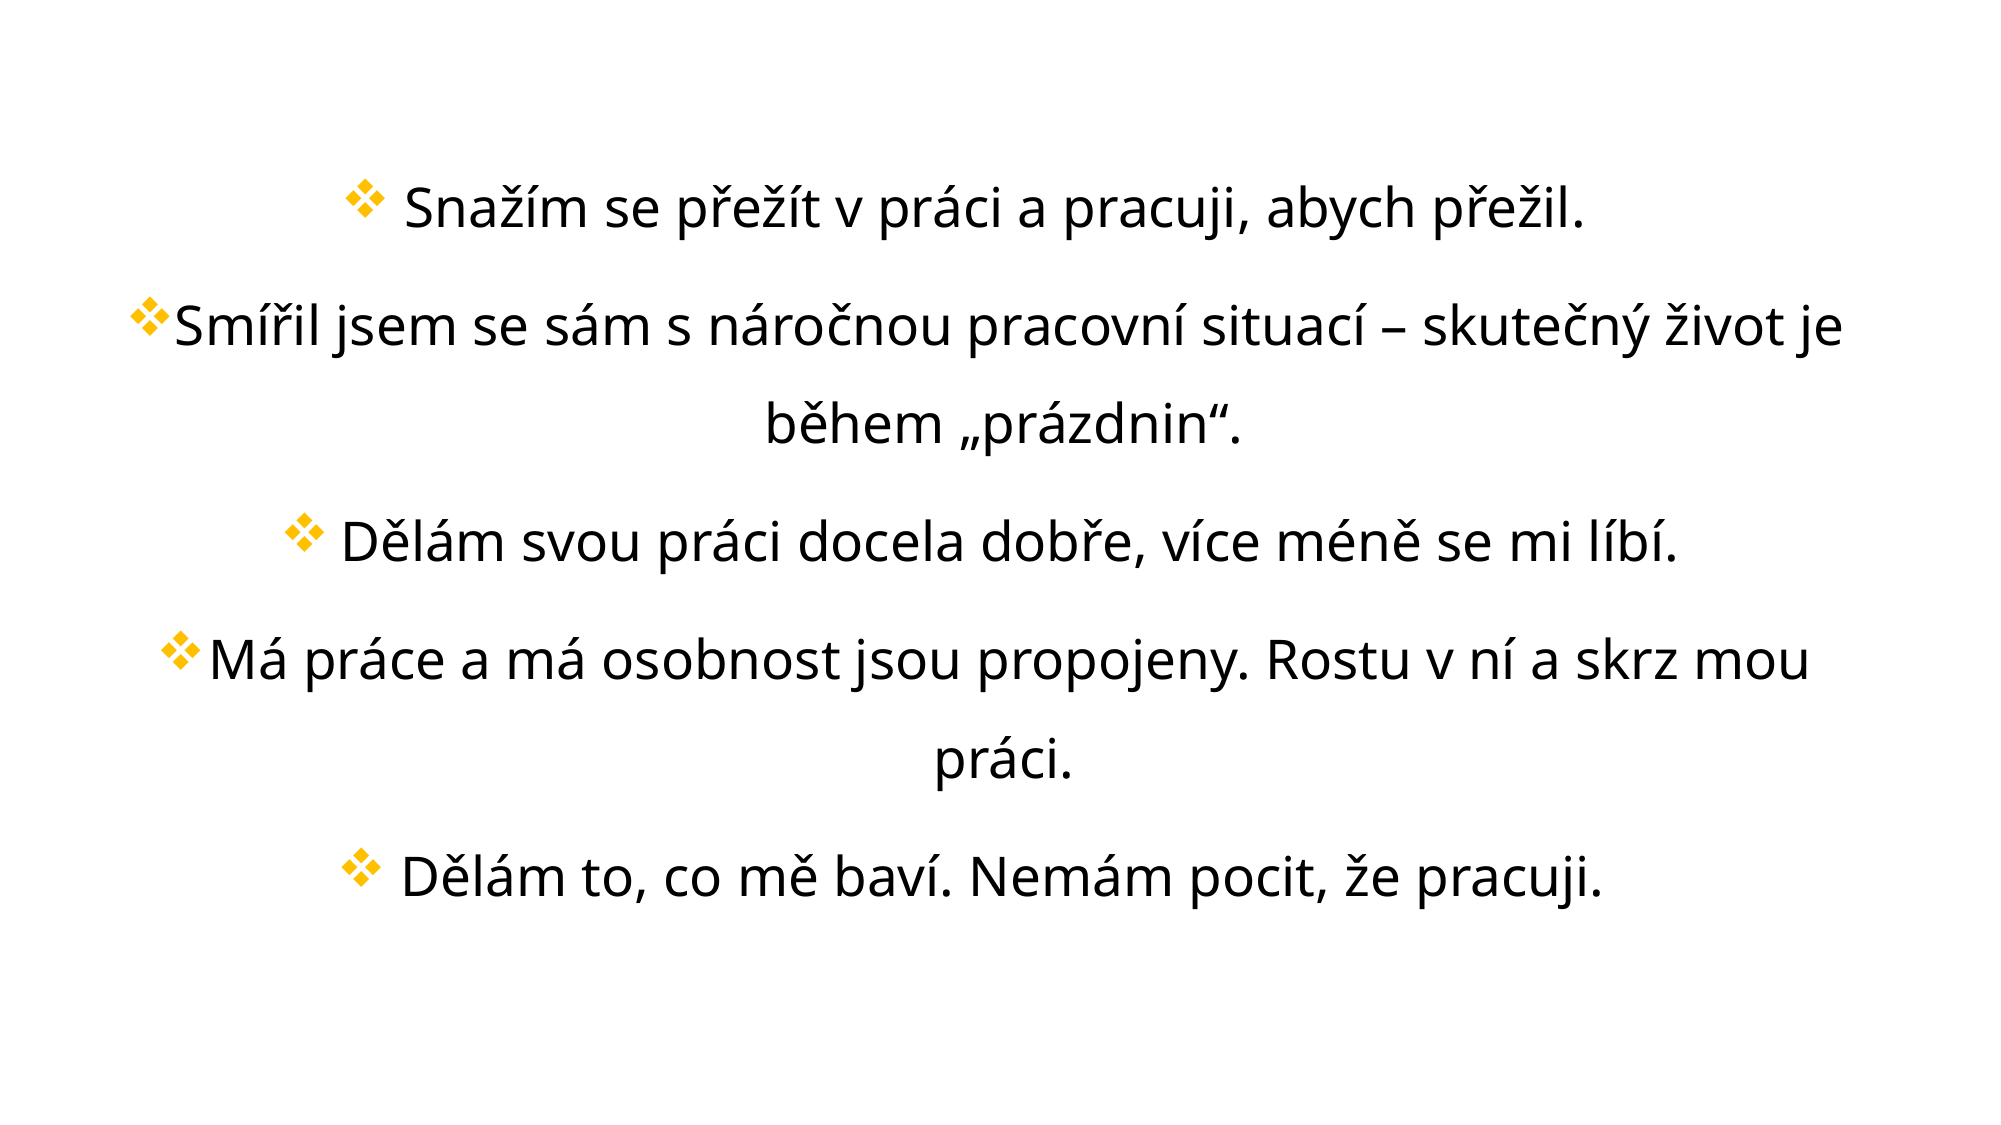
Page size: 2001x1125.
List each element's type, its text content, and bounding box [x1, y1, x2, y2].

list Snažím se přežít v práci a pracuji, abych přežil. Smířil jsem se sám s náročnou pracovní situací – skutečný život je během „prázdnin“. Dělám svou práci docela dobře, více méně se mi líbí. Má práce a má osobnost jsou propojeny. Rostu v ní a skrz mou práci. Dělám to, co mě baví. Nemám pocit, že pracuji. [110, 132, 1863, 919]
